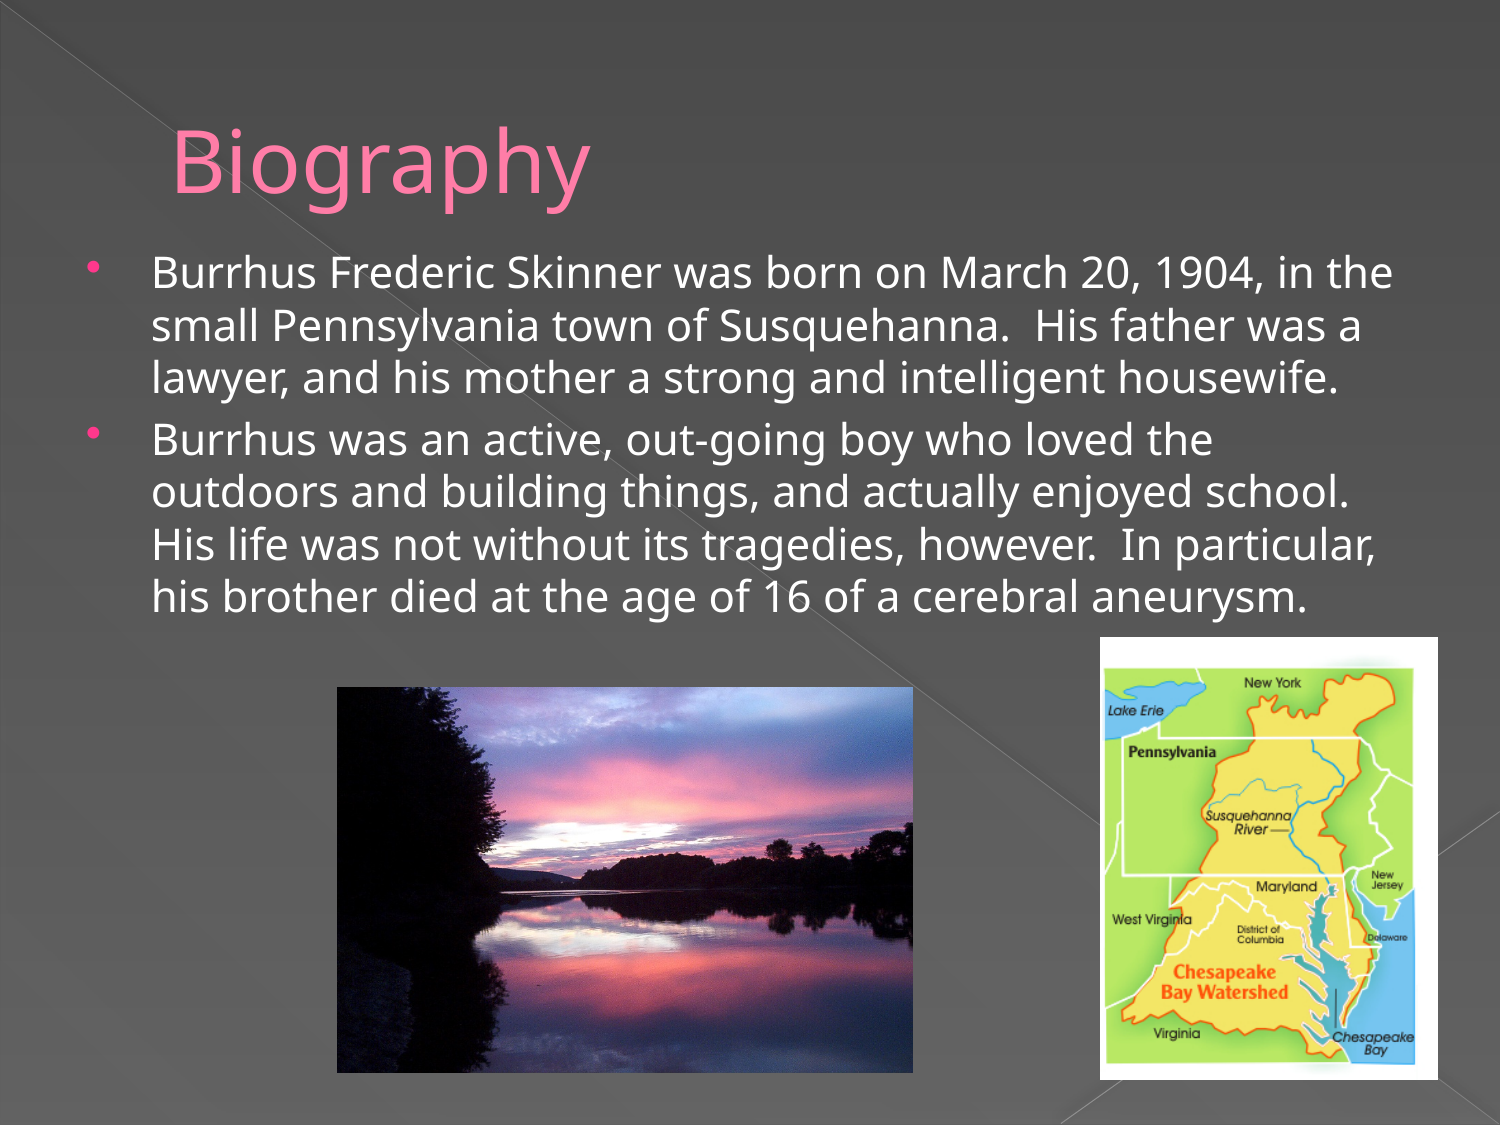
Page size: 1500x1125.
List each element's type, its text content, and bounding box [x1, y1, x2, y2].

picture [337, 687, 913, 1073]
list Burrhus Frederic Skinner was born on March 20, 1904, in the small Pennsylvania town of Susquehanna. His father was a lawyer, and his mother a strong and intelligent housewife. Burrhus was an active, out-going boy who loved the outdoors and building things, and actually enjoyed school. His life was not without its tragedies, however. In particular, his brother died at the age of 16 of a cerebral aneurysm. [62, 237, 1413, 988]
picture [1099, 637, 1438, 1081]
title Biography [75, 43, 1425, 274]
